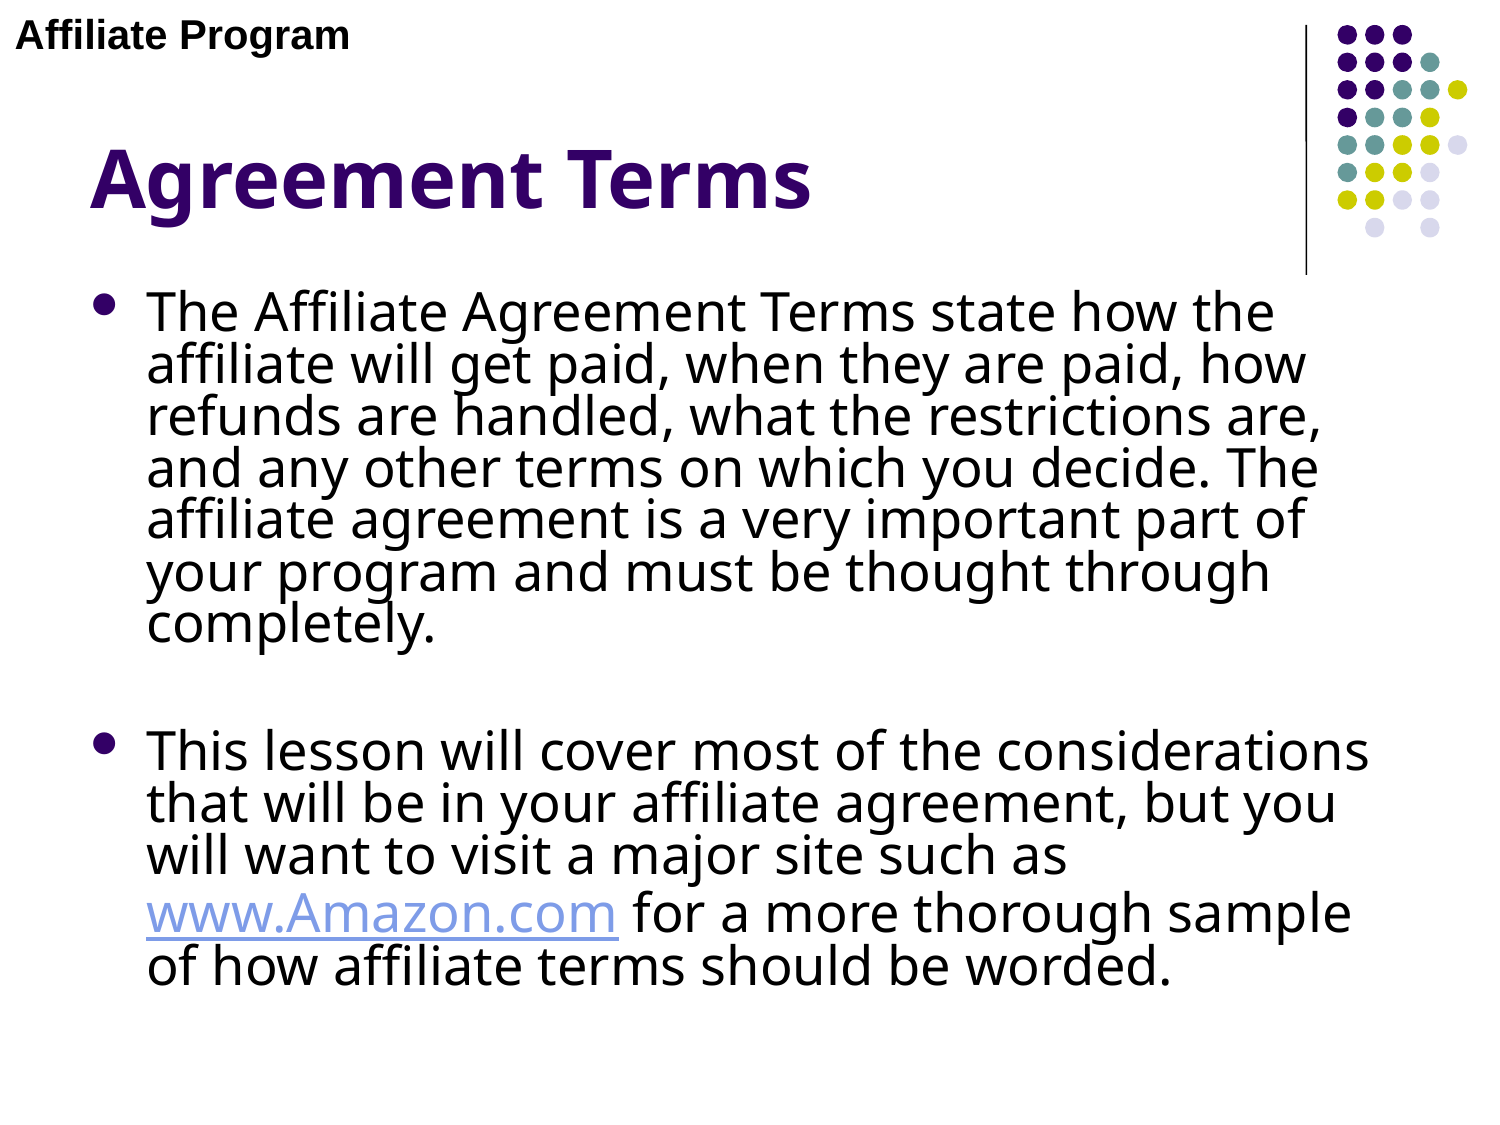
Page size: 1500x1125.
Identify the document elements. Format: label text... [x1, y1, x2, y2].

title Agreement Terms [75, 20, 1313, 233]
text_box Affiliate Program [0, 0, 378, 65]
list The Affiliate Agreement Terms state how the affiliate will get paid, when they are paid, how refunds are handled, what the restrictions are, and any other terms on which you decide. The affiliate agreement is a very important part of your program and must be thought through completely. This lesson will cover most of the considerations that will be in your affiliate agreement, but you will want to visit a major site such as www.Amazon.com for a more thorough sample of how affiliate terms should be worded. [75, 282, 1425, 1006]
